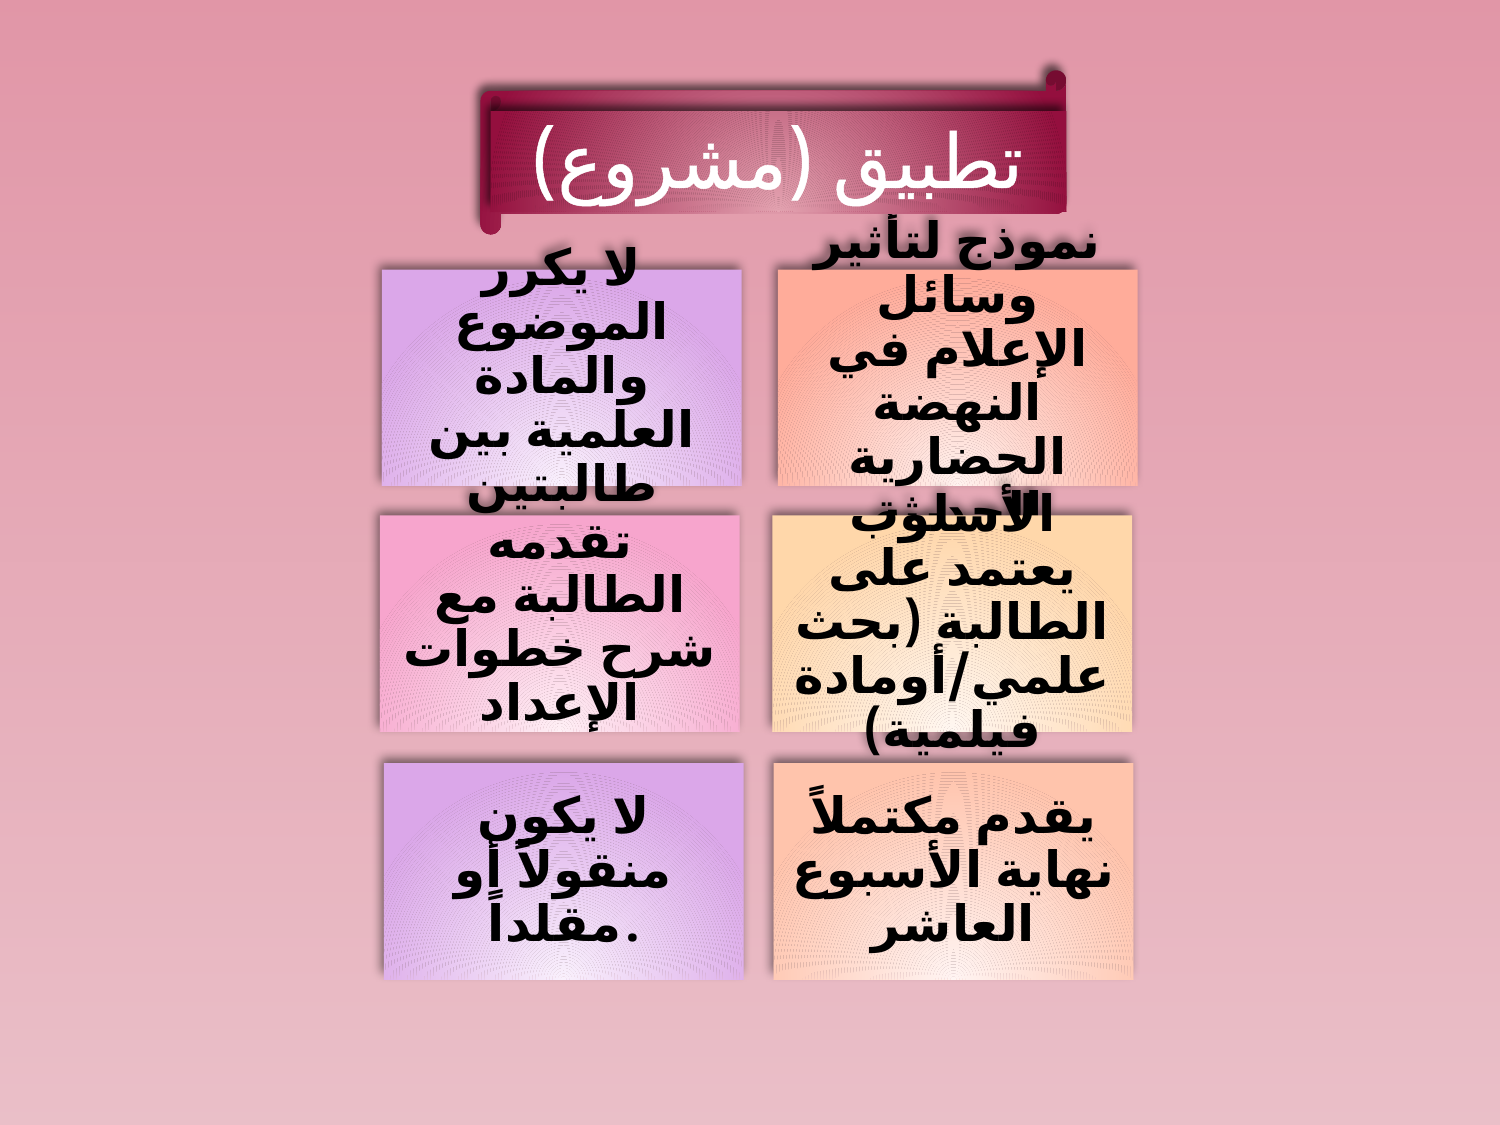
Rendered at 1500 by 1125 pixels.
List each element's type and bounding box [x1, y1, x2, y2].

text_box [222, 269, 1297, 990]
text_box [480, 70, 1067, 235]
